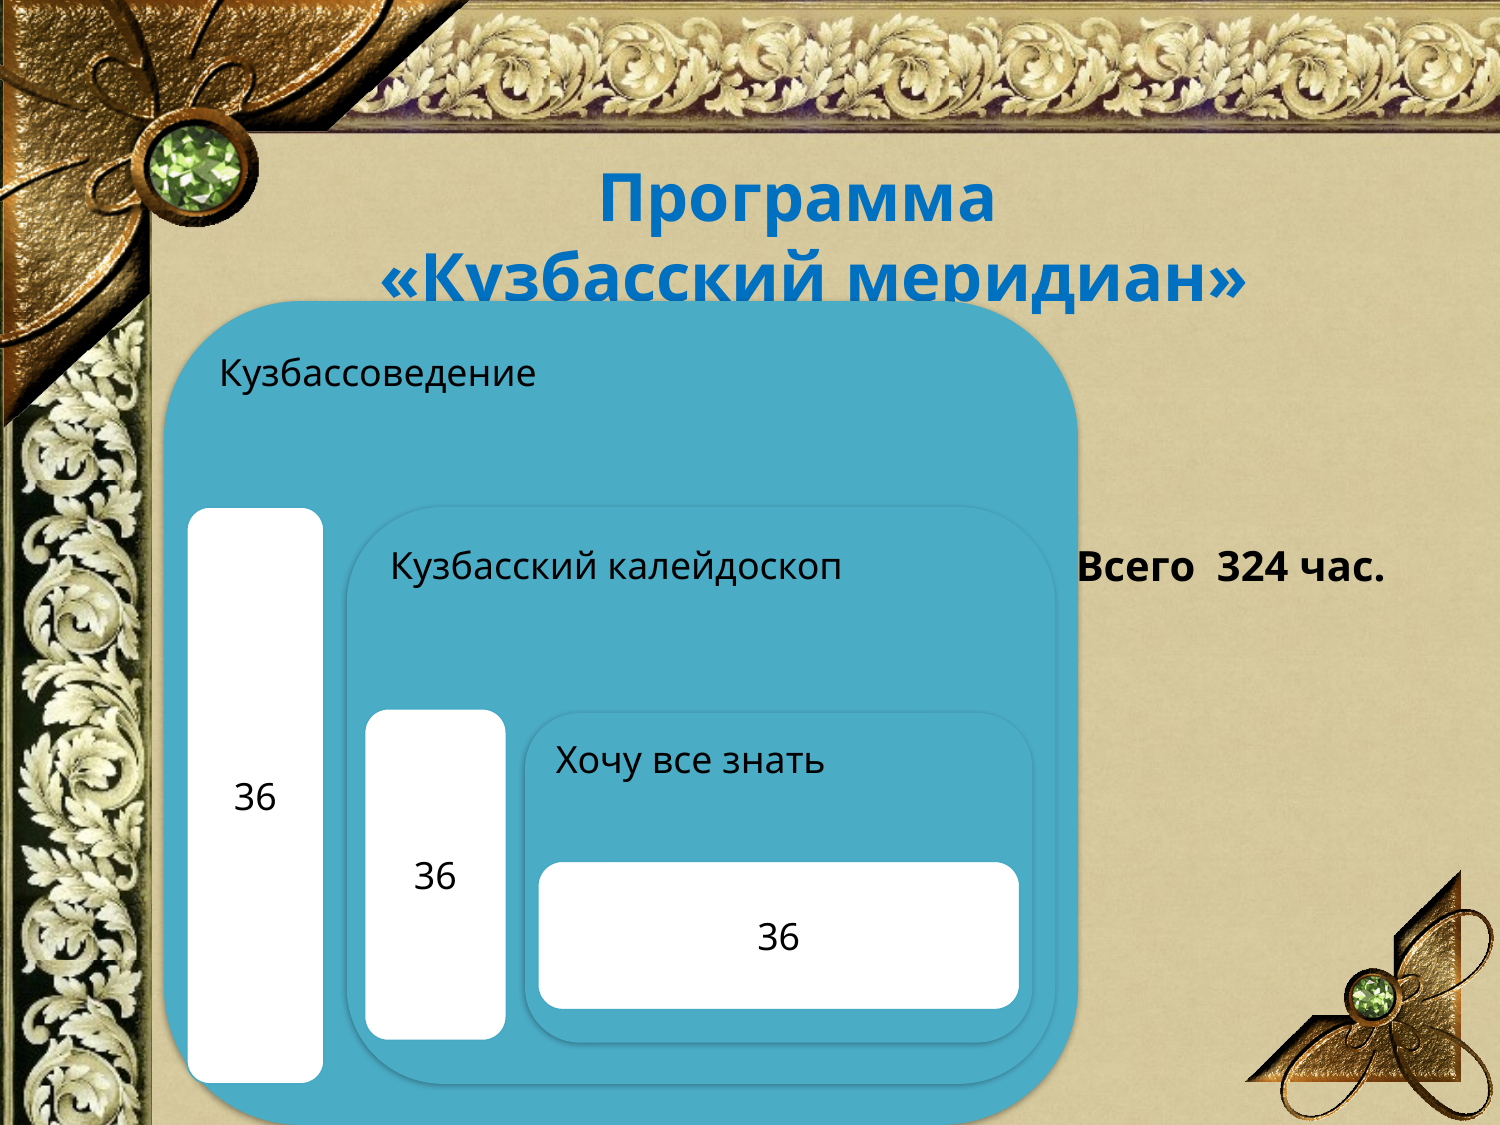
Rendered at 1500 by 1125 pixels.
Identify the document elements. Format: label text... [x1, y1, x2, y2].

title Программа «Кузбасский меридиан» [152, 140, 1477, 329]
list Всего 324 час. [1083, 492, 1418, 598]
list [163, 300, 1079, 1125]
picture [0, 0, 1500, 1125]
